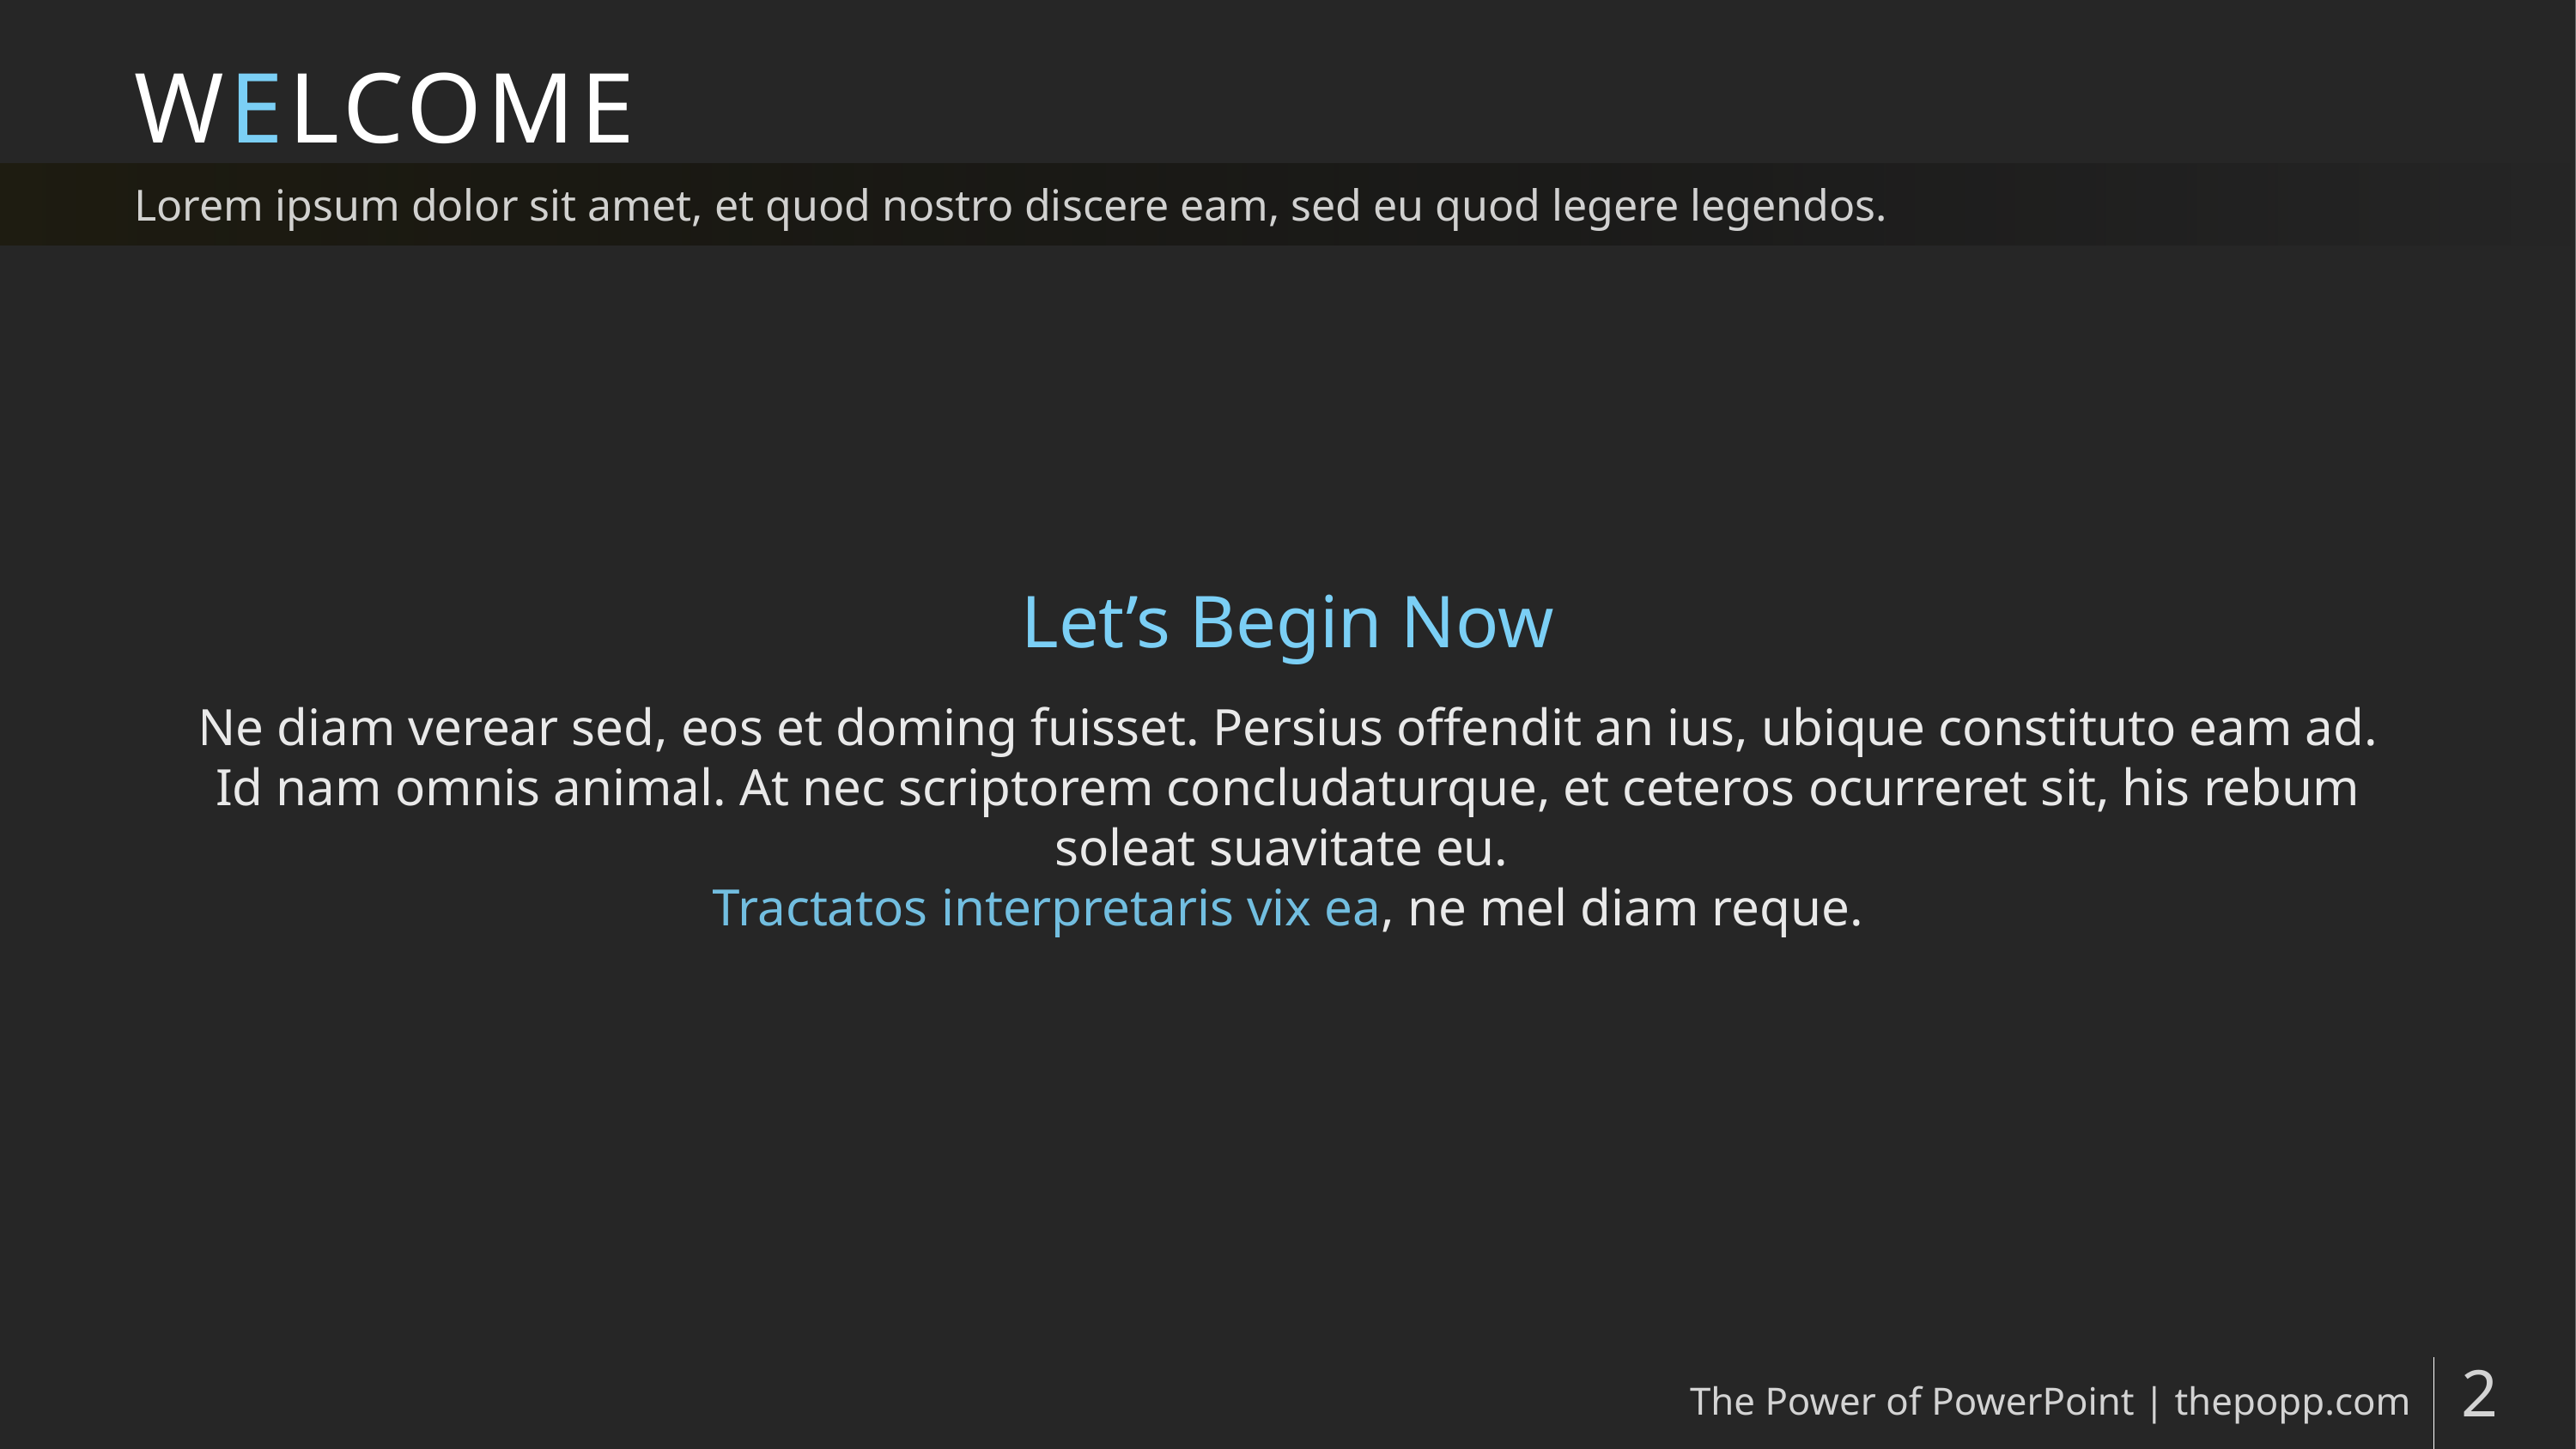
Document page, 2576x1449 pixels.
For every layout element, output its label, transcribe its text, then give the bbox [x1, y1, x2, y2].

slide_number 2 [2438, 1357, 2576, 1434]
list Let’s Begin Now [167, 551, 2409, 674]
footer The Power of PowerPoint | thepopp.com [922, 1356, 2434, 1434]
list Ne diam verear sed, eos et doming fuisset. Persius offendit an ius, ubique constituto eam ad. Id nam omnis animal. At nec scriptorem concludaturque, et ceteros ocurreret sit, his rebum soleat suavitate eu. Tractatos interpretaris vix ea, ne mel diam reque. [167, 683, 2409, 978]
title WELCOME [111, 0, 2430, 174]
list Lorem ipsum dolor sit amet, et quod nostro discere eam, sed eu quod legere legendos. [111, 167, 2404, 248]
